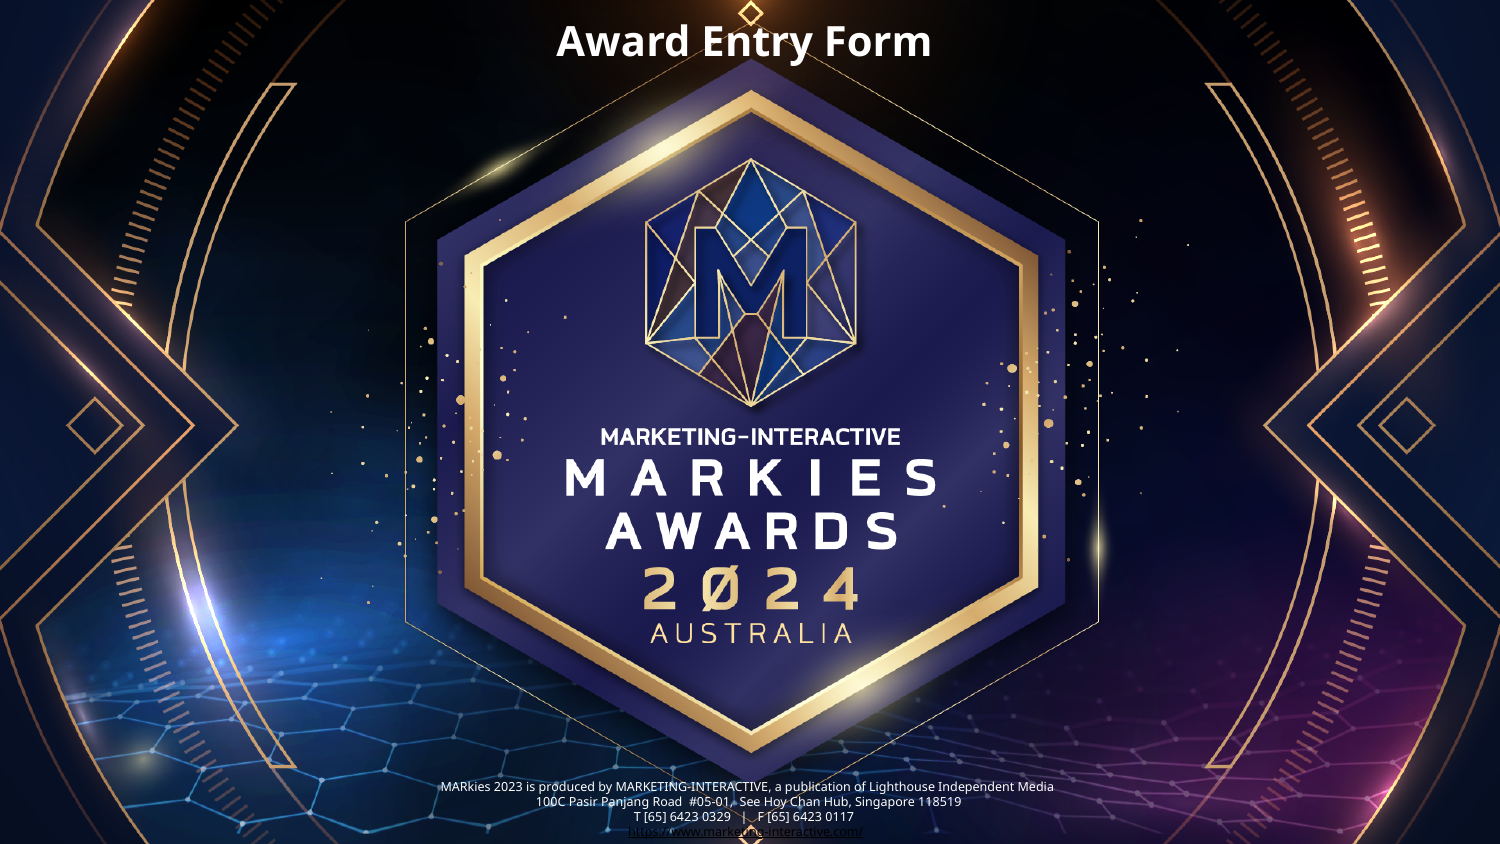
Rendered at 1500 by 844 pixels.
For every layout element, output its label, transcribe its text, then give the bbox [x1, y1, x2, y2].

text_box Award Entry Form [425, 7, 1075, 72]
picture [0, 0, 1500, 844]
text_box MARkies 2023 is produced by MARKETING-INTERACTIVE, a publication of Lighthouse Independent Media 100C Pasir Panjang Road #05-01, See Hoy Chan Hub, Singapore 118519 T [65] 6423 0329 | F [65] 6423 0117 https://www.marketing-interactive.com/ [0, 771, 1495, 844]
